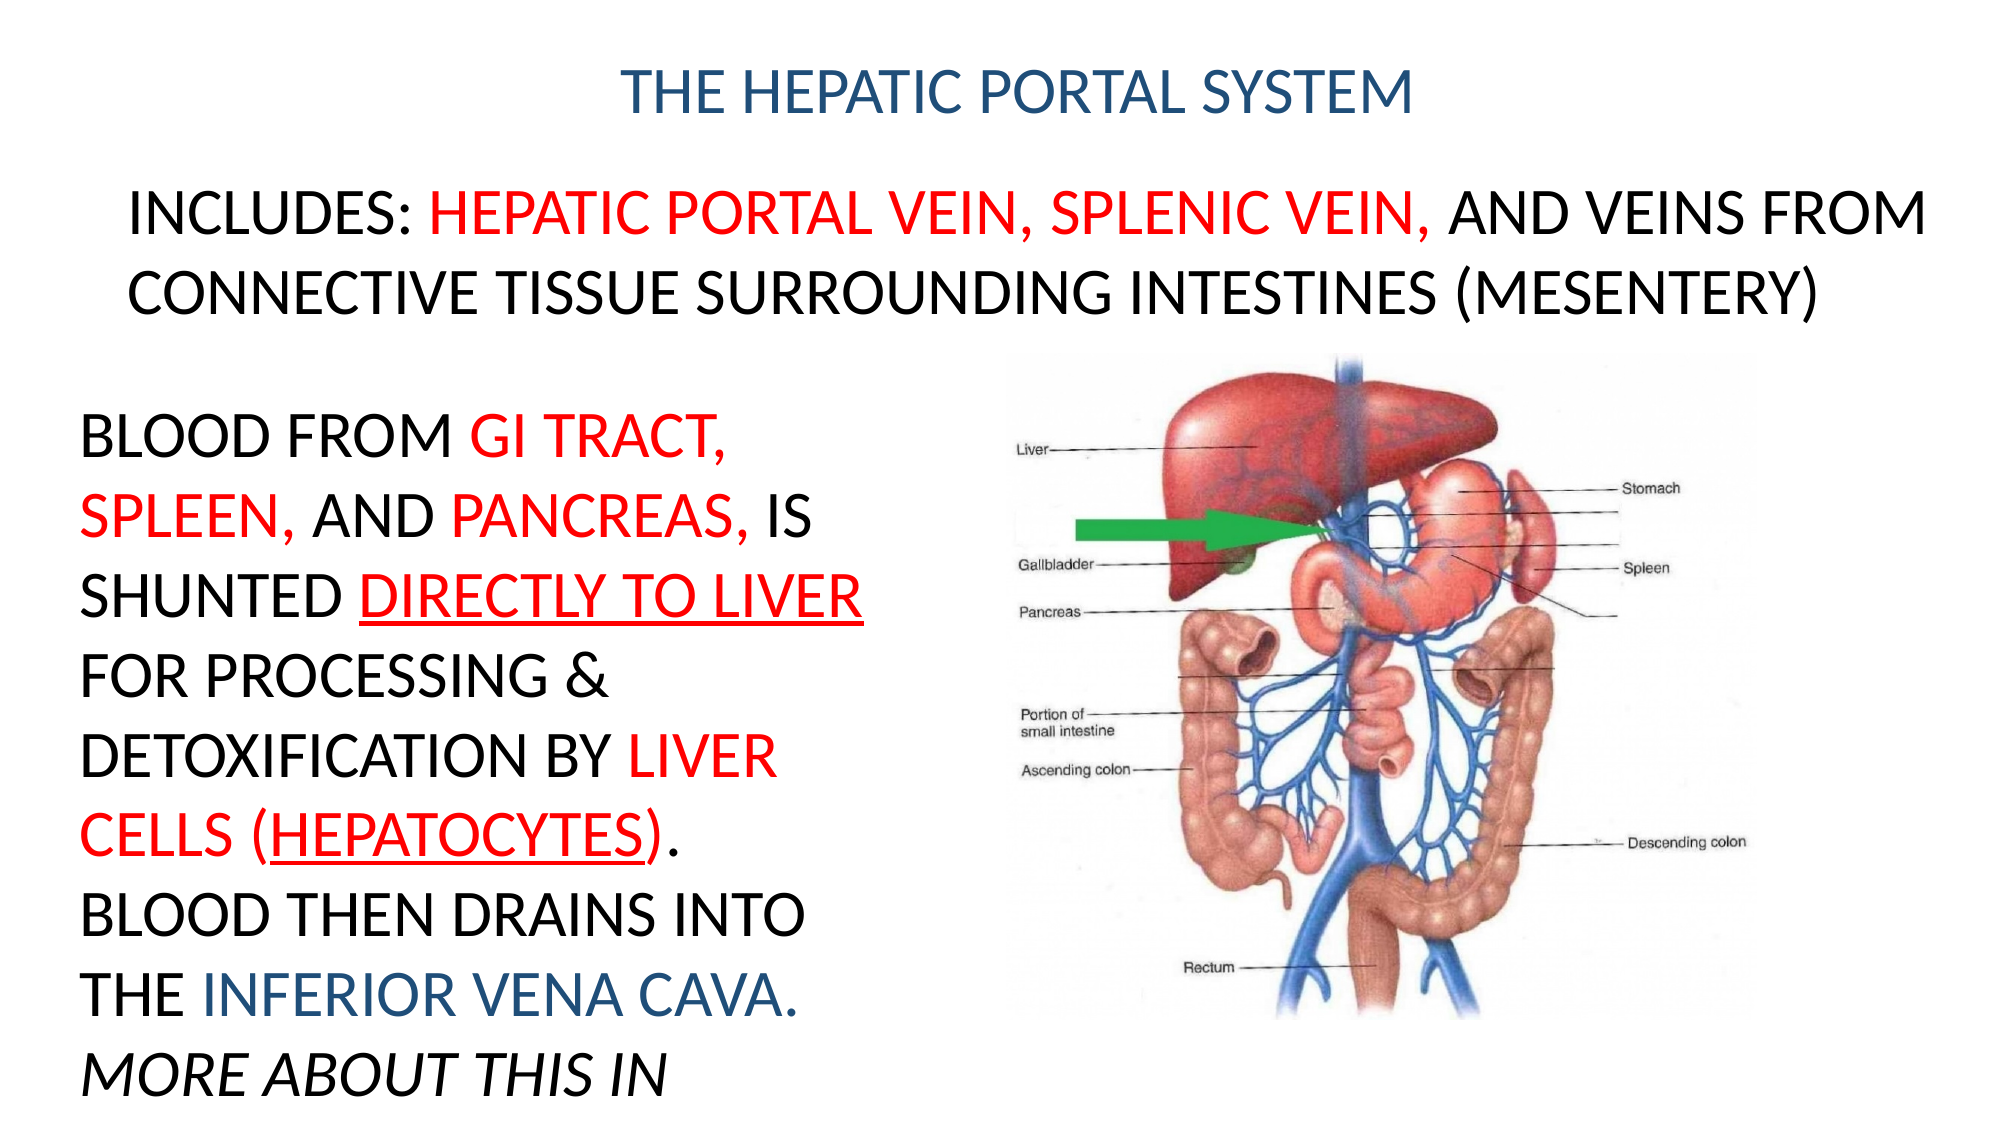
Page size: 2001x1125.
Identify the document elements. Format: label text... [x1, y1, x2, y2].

text_box Blood from GI tract, spleen, and pancreas, is shunted directly to liver for processing & detoxification by liver cells (hepatocytes). Blood then drains into the inferior vena cava. More About this in Digestion! [64, 383, 911, 1125]
text_box Includes: Hepatic Portal Vein, Splenic Vein, and veins from connective tissue surrounding intestines (mesentery) [112, 160, 1950, 381]
text_box The Hepatic Portal System [605, 39, 1431, 134]
picture [1006, 353, 1757, 1020]
